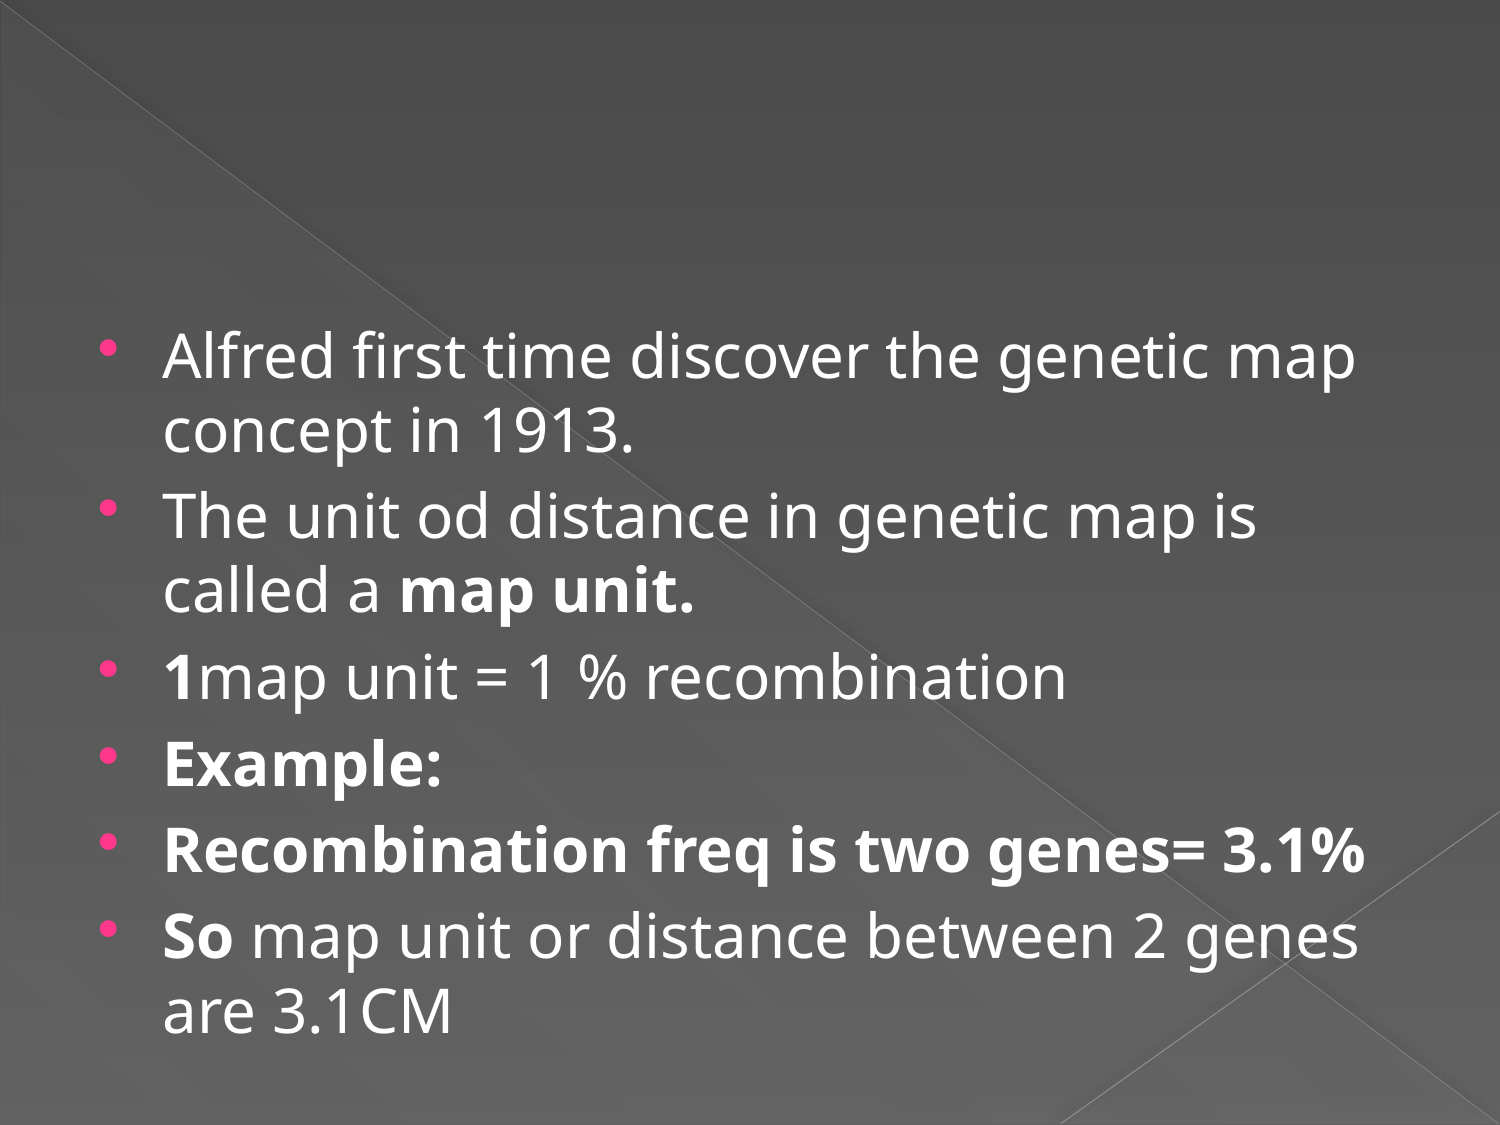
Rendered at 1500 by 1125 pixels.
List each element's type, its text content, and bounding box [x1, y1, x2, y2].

list Alfred first time discover the genetic map concept in 1913. The unit od distance in genetic map is called a map unit. 1map unit = 1 % recombination Example: Recombination freq is two genes= 3.1% So map unit or distance between 2 genes are 3.1CM [75, 308, 1425, 1059]
